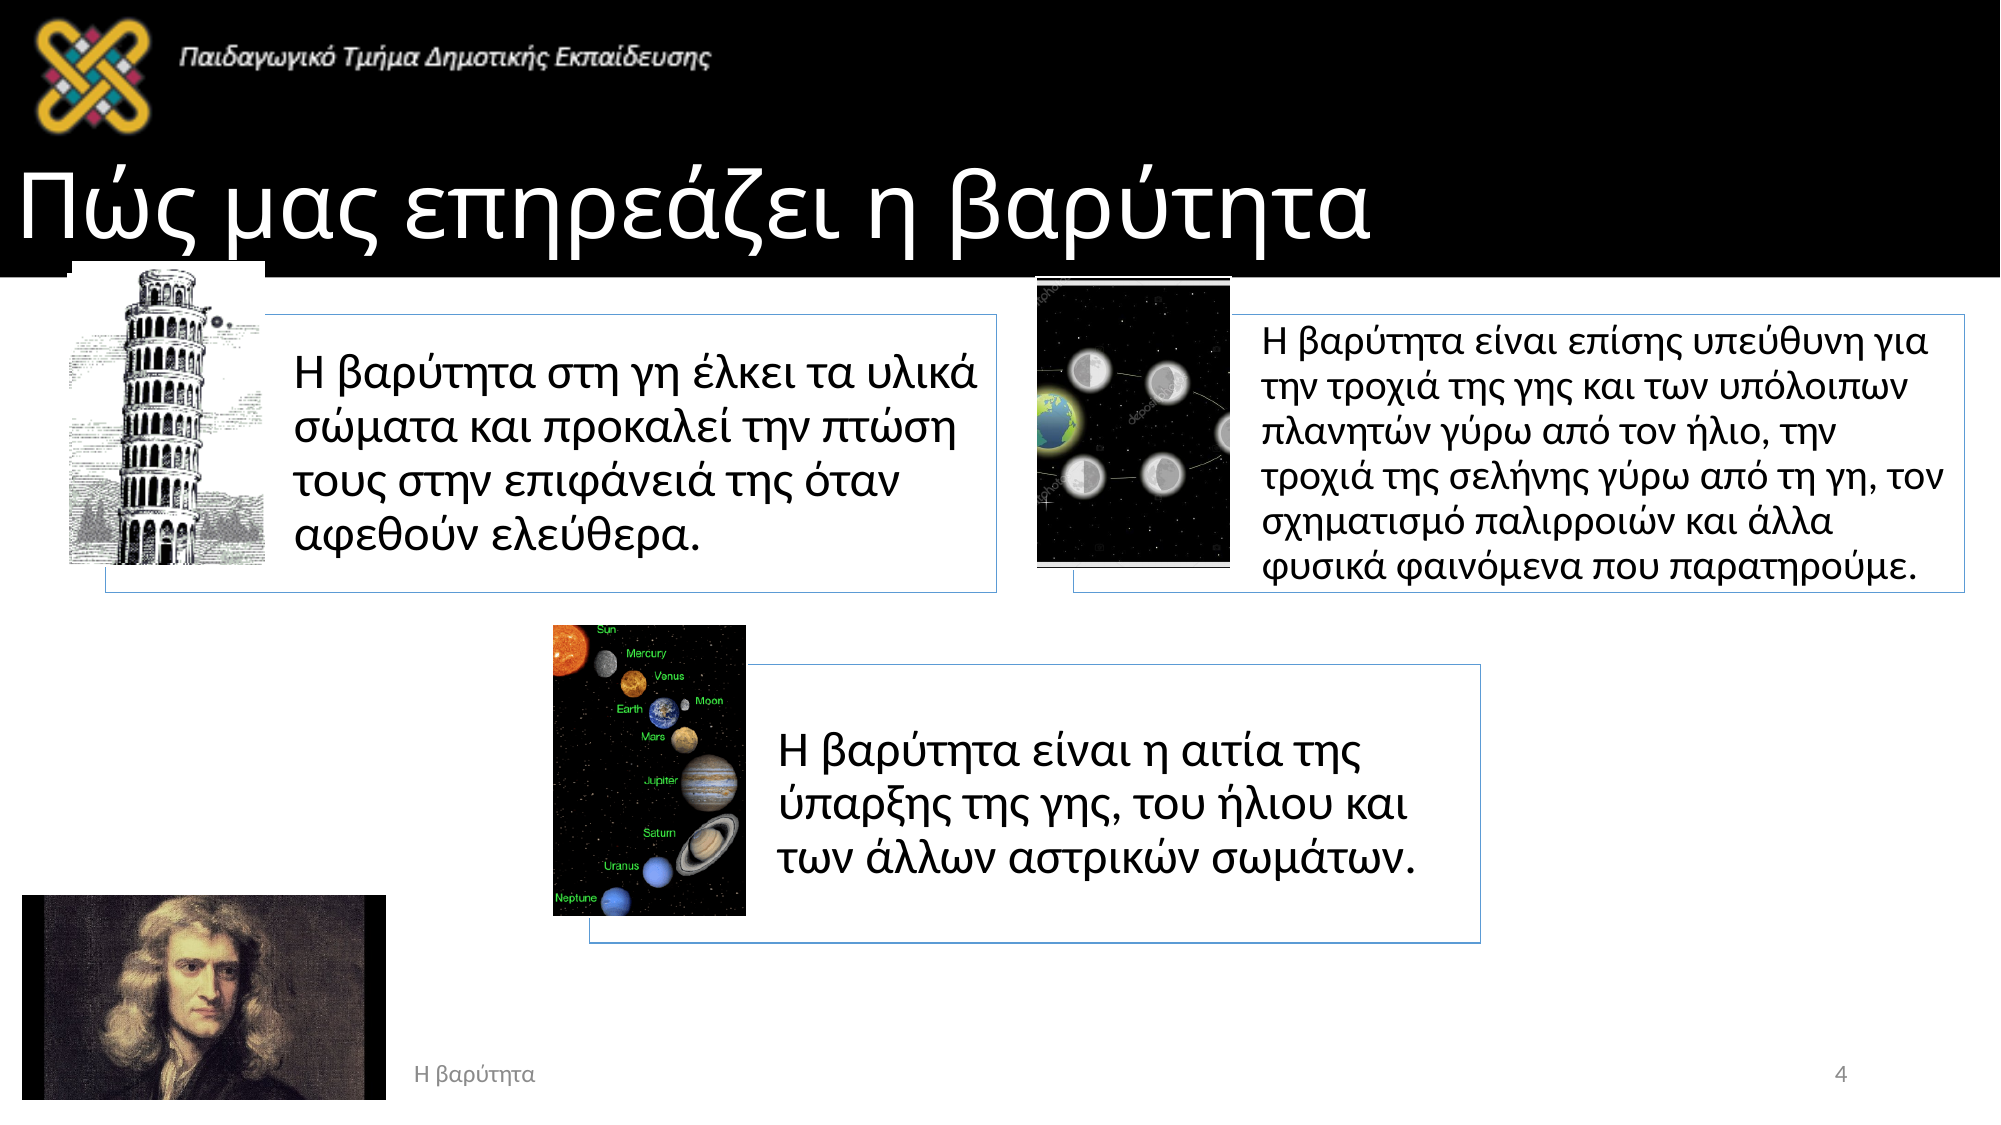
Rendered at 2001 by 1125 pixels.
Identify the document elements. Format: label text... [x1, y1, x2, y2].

picture [72, 261, 265, 563]
picture [22, 895, 386, 1100]
footer Η βαρύτητα [137, 1042, 813, 1103]
title Πώς μας επηρεάζει η βαρύτητα [0, 139, 2000, 278]
picture [0, 0, 2000, 139]
slide_number 4 [1412, 1042, 1863, 1103]
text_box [67, 202, 1965, 1015]
